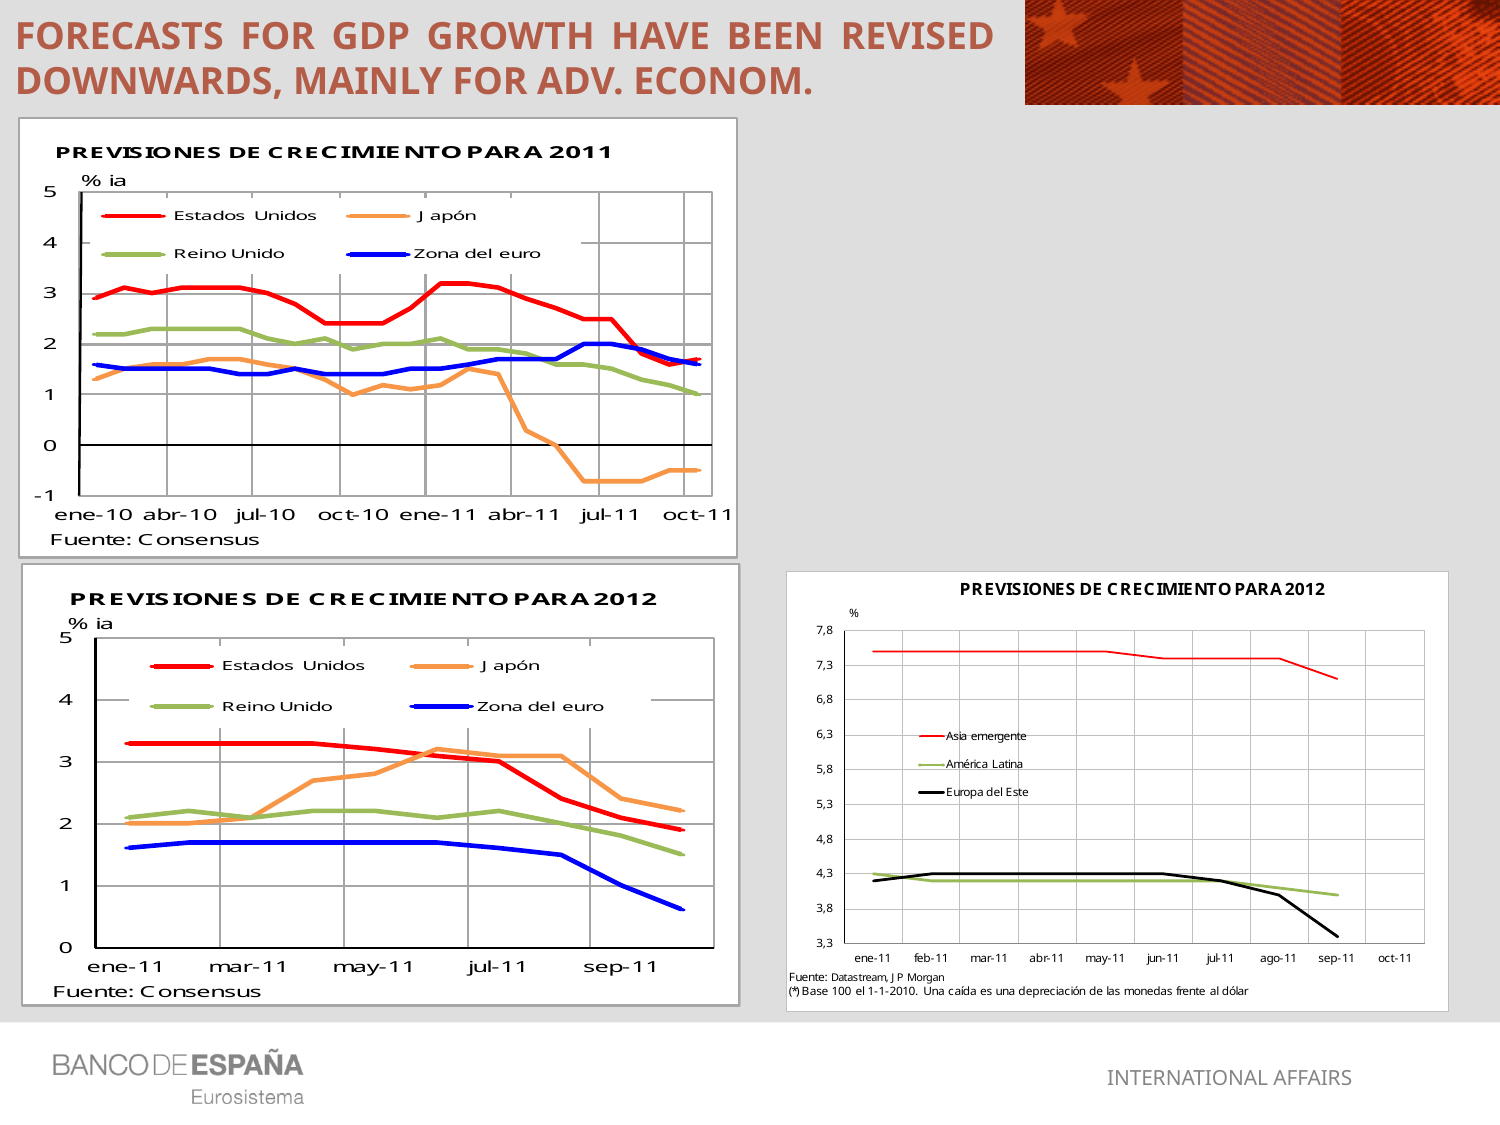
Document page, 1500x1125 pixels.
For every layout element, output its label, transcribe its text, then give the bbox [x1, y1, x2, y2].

picture [18, 561, 741, 1007]
picture [1025, 0, 1500, 105]
picture [15, 115, 739, 559]
picture [53, 1048, 304, 1104]
picture [780, 569, 1450, 1013]
text_box FORECASTS FOR GDP GROWTH HAVE BEEN REVISED DOWNWARDS, MAINLY FOR ADV. ECONOM. [0, 7, 1011, 107]
